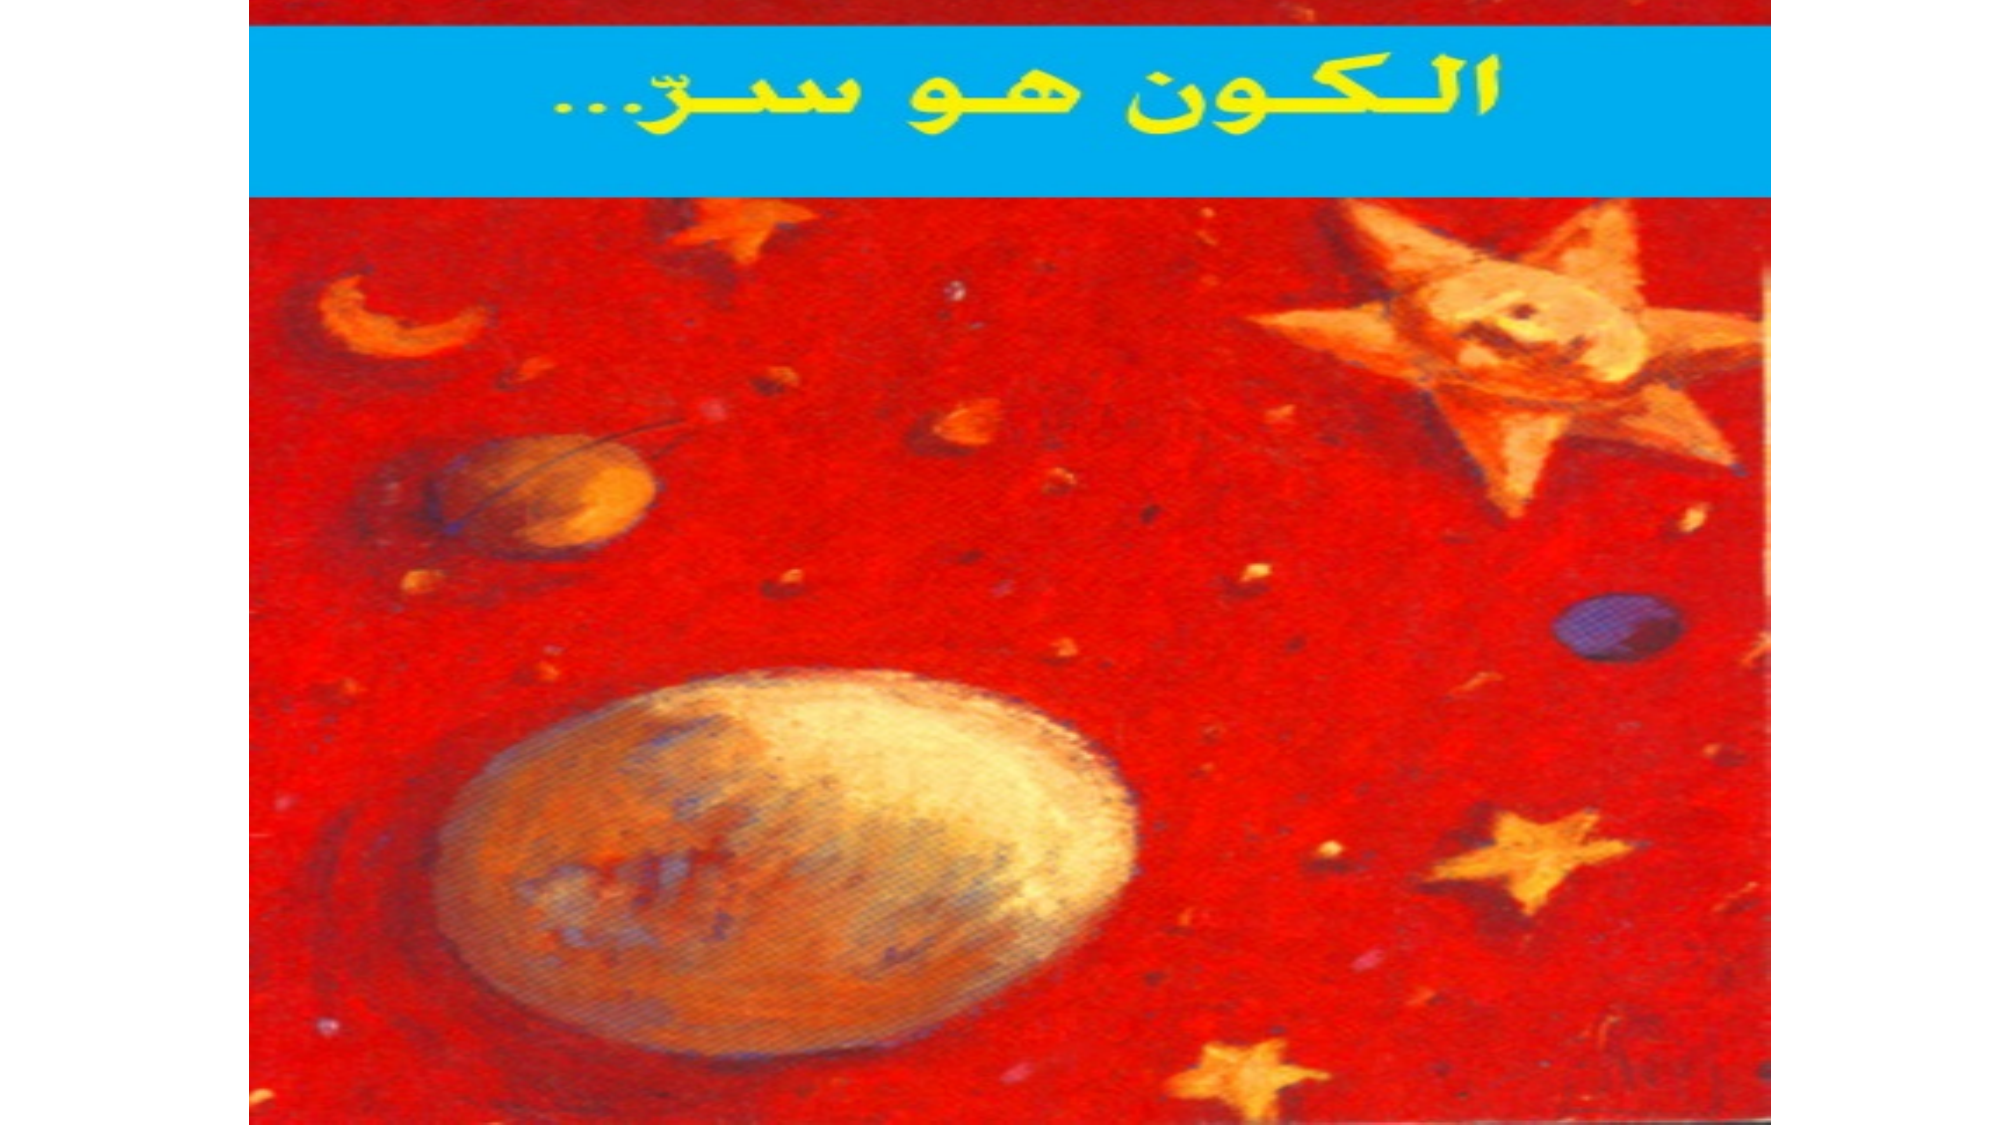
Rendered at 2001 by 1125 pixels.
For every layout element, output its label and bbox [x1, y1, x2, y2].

picture [586, 101, 610, 115]
picture [552, 101, 576, 114]
picture [634, 74, 863, 136]
picture [906, 68, 1085, 136]
picture [1123, 50, 1504, 136]
picture [249, 196, 1771, 1125]
picture [622, 101, 645, 115]
picture [1144, 70, 1176, 87]
picture [249, 0, 1771, 28]
